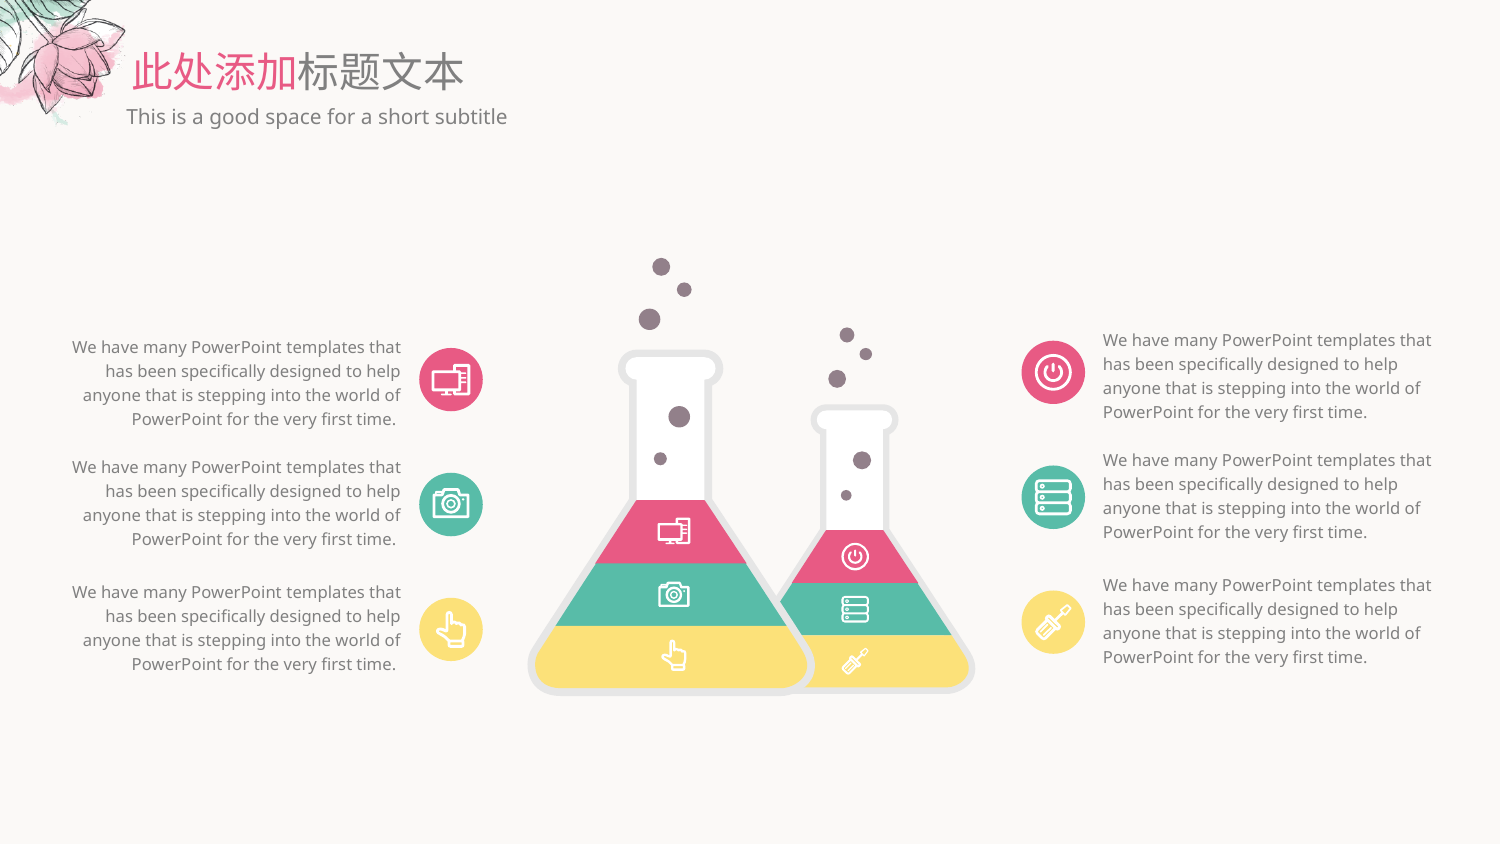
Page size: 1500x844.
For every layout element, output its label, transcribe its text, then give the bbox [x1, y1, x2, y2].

text_box [432, 488, 470, 519]
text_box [824, 404, 979, 695]
text_box [1021, 340, 1086, 404]
text_box [435, 610, 467, 648]
text_box We have many PowerPoint templates that has been specifically designed to help anyone that is stepping into the world of PowerPoint for the very first time. [1102, 445, 1446, 542]
text_box [828, 369, 847, 388]
text_box 此处添加标题文本 [130, 45, 587, 96]
text_box We have many PowerPoint templates that has been specifically designed to help anyone that is stepping into the world of PowerPoint for the very first time. [1102, 326, 1446, 422]
text_box [839, 327, 855, 343]
text_box [419, 597, 483, 662]
text_box This is a good space for a short subtitle [126, 95, 523, 136]
text_box [1035, 604, 1072, 641]
text_box [1034, 479, 1072, 516]
text_box We have many PowerPoint templates that has been specifically designed to help anyone that is stepping into the world of PowerPoint for the very first time. [58, 578, 401, 674]
text_box [859, 347, 873, 361]
picture [0, 0, 126, 127]
text_box [419, 472, 483, 537]
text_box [525, 349, 819, 697]
text_box [1034, 353, 1072, 391]
text_box [638, 308, 661, 331]
text_box [652, 257, 671, 276]
text_box We have many PowerPoint templates that has been specifically designed to help anyone that is stepping into the world of PowerPoint for the very first time. [58, 333, 401, 430]
text_box [1021, 465, 1086, 530]
text_box We have many PowerPoint templates that has been specifically designed to help anyone that is stepping into the world of PowerPoint for the very first time. [1102, 570, 1446, 667]
text_box We have many PowerPoint templates that has been specifically designed to help anyone that is stepping into the world of PowerPoint for the very first time. [58, 453, 401, 549]
text_box [419, 347, 483, 412]
text_box [431, 363, 471, 396]
text_box [676, 282, 692, 297]
text_box [1021, 590, 1086, 654]
